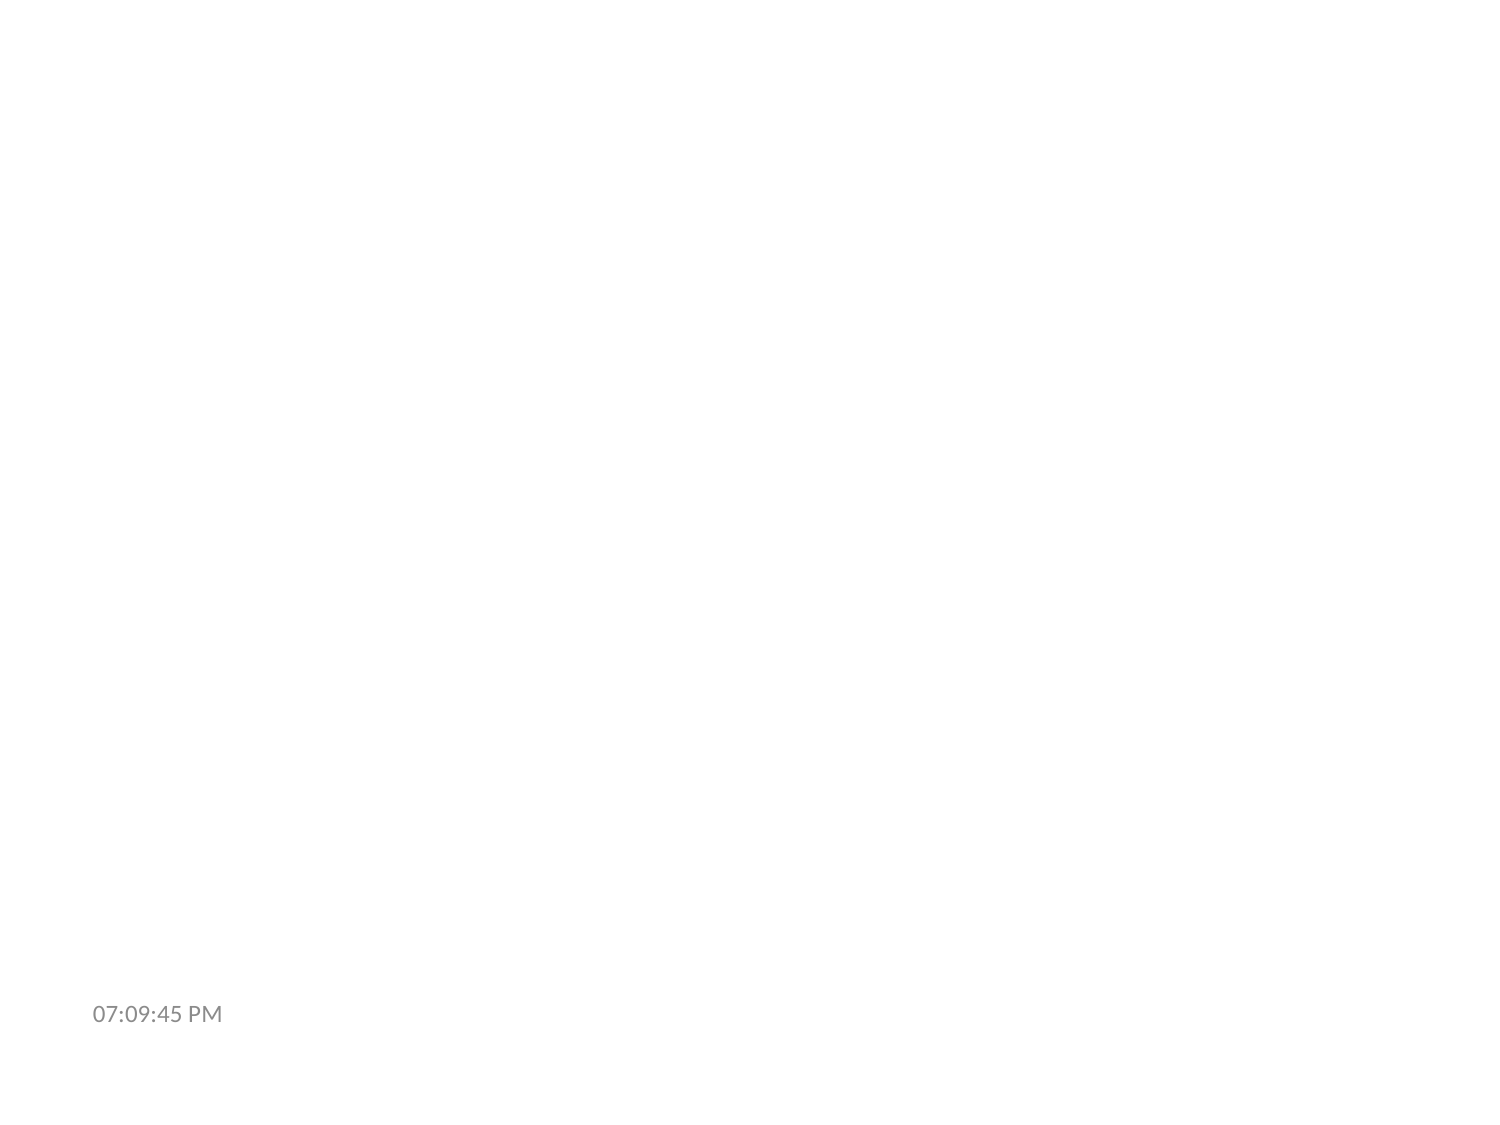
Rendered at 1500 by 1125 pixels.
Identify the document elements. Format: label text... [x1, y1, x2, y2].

text_box 3:35:09 PM [77, 982, 428, 1043]
